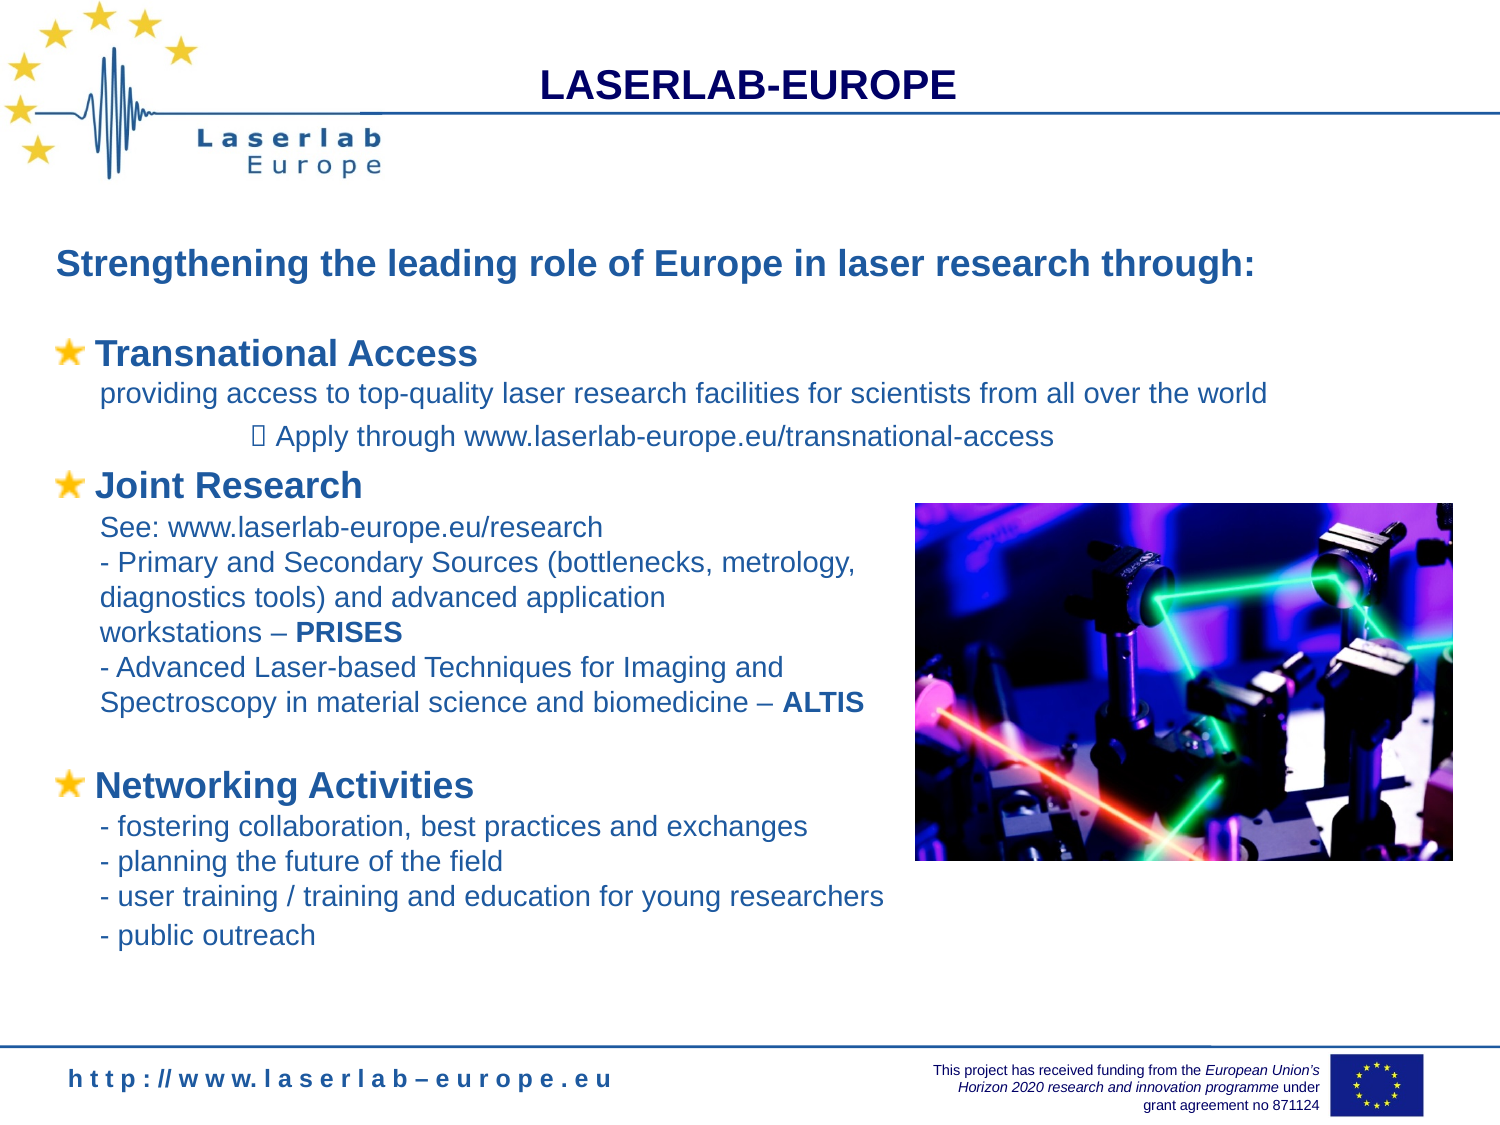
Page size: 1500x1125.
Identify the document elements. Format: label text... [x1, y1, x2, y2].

text_box Strengthening the leading role of Europe in laser research through: Transnational Access providing access to top-quality laser research facilities for scientists from all over the world  Apply through www.laserlab-europe.eu/transnational-access Joint Research See: www.laserlab-europe.eu/research - Primary and Secondary Sources (bottlenecks, metrology, diagnostics tools) and advanced application workstations – PRISES - Advanced Laser-based Techniques for Imaging and Spectroscopy in material science and biomedicine – ALTIS Networking Activities - fostering collaboration, best practices and exchanges - planning the future of the field - user training / training and education for young researchers - public outreach [41, 231, 1447, 960]
picture [55, 338, 85, 365]
title LASERLAB-EUROPE [198, 42, 1299, 124]
picture [1328, 1052, 1425, 1118]
picture [55, 769, 85, 797]
picture [915, 503, 1454, 862]
picture [0, 0, 385, 185]
picture [55, 470, 85, 498]
